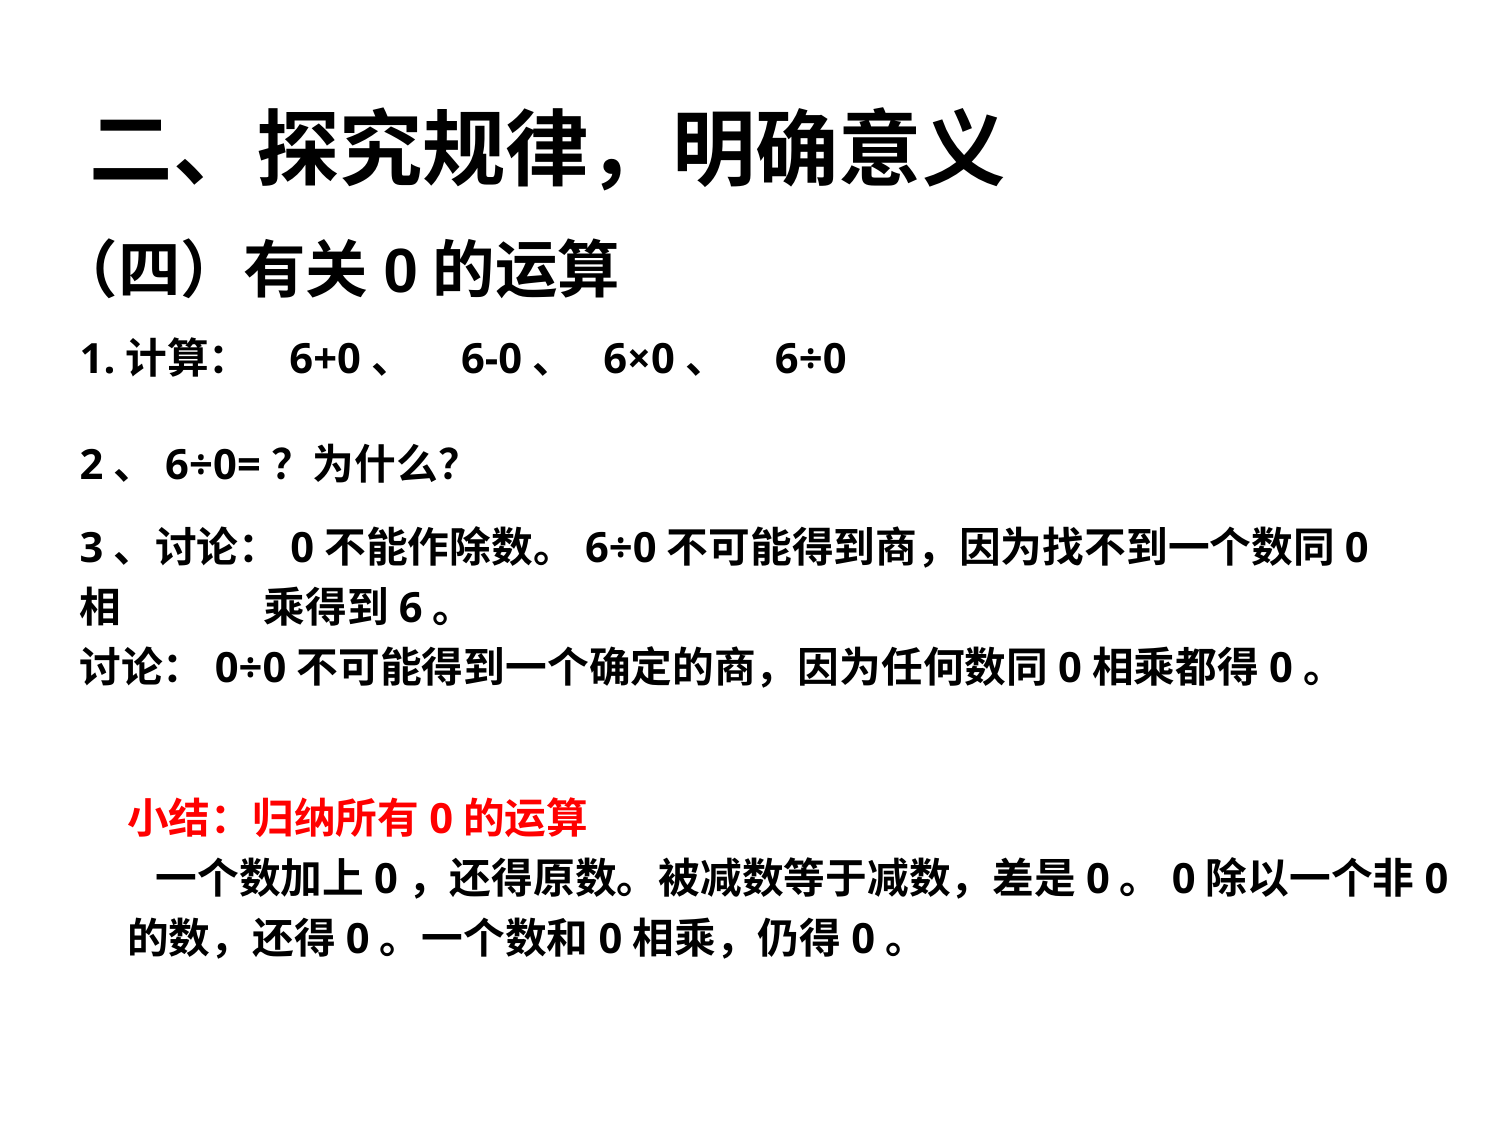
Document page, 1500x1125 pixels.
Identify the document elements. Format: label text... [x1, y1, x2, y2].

text_box 3、讨论：0不能作除数。6÷0不可能得到商，因为找不到一个数同0相 乘得到6。 讨论：0÷0不可能得到一个确定的商，因为任何数同0相乘都得0。 [64, 503, 1436, 749]
text_box 1.计算： 6+0、 6-0、 6×0、 6÷0 [64, 314, 1010, 389]
text_box （四）有关0的运算 [41, 207, 1050, 313]
text_box 二、探究规律，明确意义 [74, 66, 1336, 206]
text_box 小结：归纳所有0的运算 一个数加上0，还得原数。被减数等于减数，差是0。0除以一个非0的数，还得0。一个数和0相乘，仍得0。 [112, 774, 1471, 1020]
text_box 2、6÷0=？为什么？ [64, 420, 526, 496]
